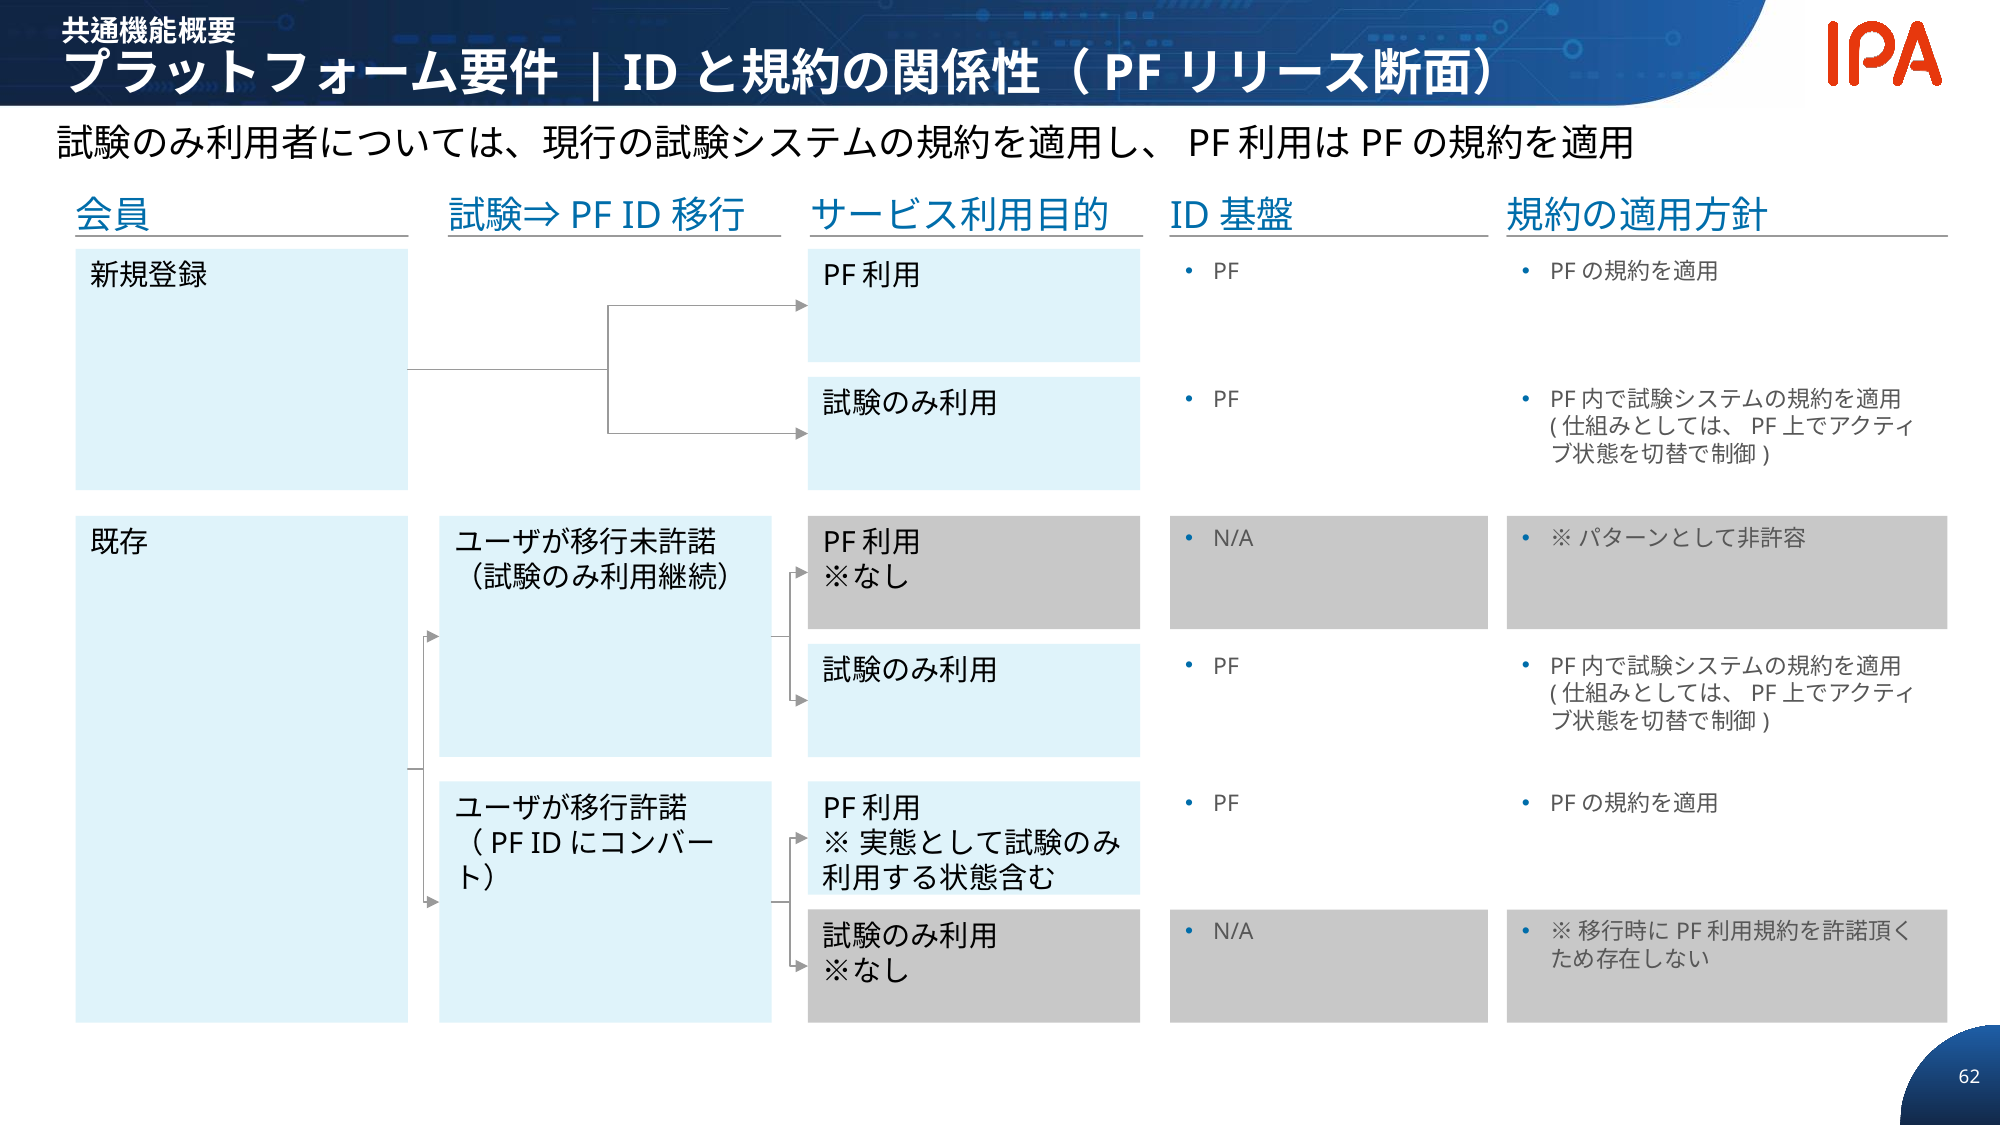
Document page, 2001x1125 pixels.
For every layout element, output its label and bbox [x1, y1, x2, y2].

text_box [1506, 515, 1948, 630]
text_box [61, 16, 1794, 92]
text_box [1506, 781, 1948, 826]
picture [1828, 21, 1942, 86]
text_box [1169, 515, 1489, 630]
text_box [75, 515, 1141, 1023]
text_box [75, 248, 1141, 491]
text_box [1169, 376, 1489, 421]
text_box [1506, 376, 1948, 421]
text_box [56, 118, 1948, 237]
picture [0, 0, 1805, 108]
text_box [1506, 909, 1948, 1024]
text_box [1506, 643, 1948, 688]
text_box [1506, 248, 1948, 293]
text_box [1169, 909, 1489, 1024]
text_box [1169, 248, 1489, 293]
text_box [1169, 781, 1489, 826]
text_box [1169, 643, 1489, 688]
